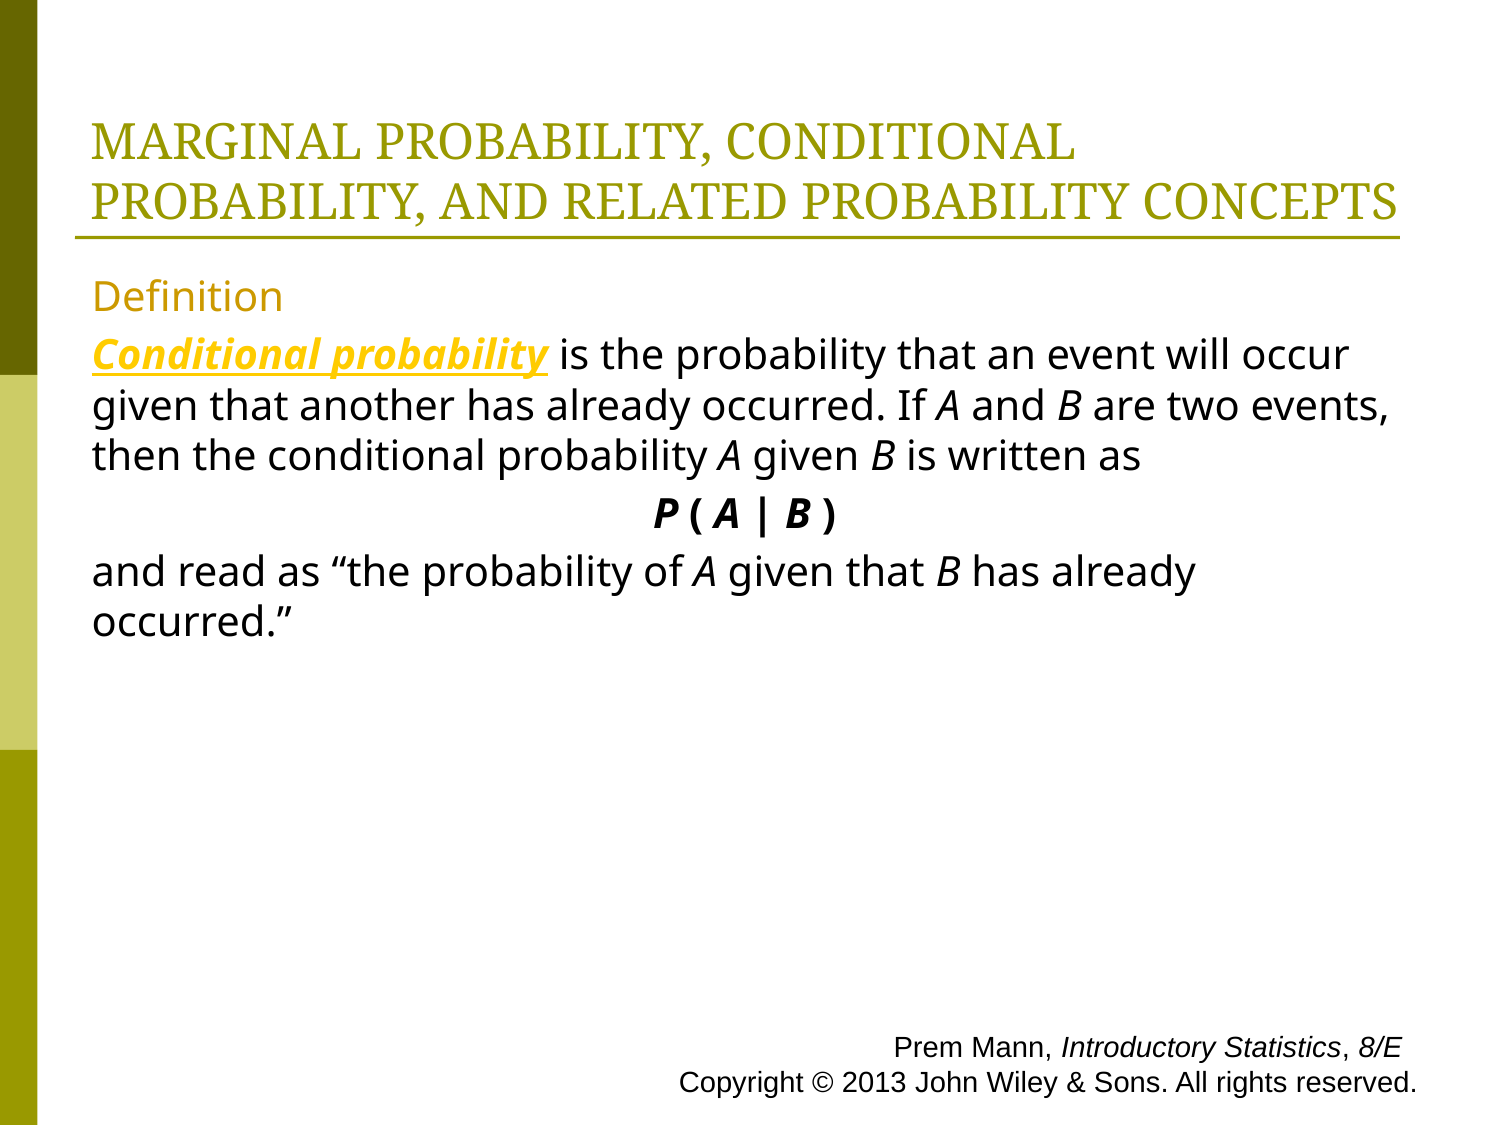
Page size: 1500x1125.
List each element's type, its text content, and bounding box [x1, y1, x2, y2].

text_box Prem Mann, Introductory Statistics, 8/E Copyright © 2013 John Wiley & Sons. All rights reserved. [664, 1020, 1449, 1106]
list Definition Conditional probability is the probability that an event will occur given that another has already occurred. If A and B are two events, then the conditional probability A given B is written as P ( A | B ) and read as “the probability of A given that B has already occurred.” [20, 262, 1413, 938]
text_box MARGINAL PROBABILITY, CONDITIONAL PROBABILITY, AND RELATED PROBABILITY CONCEPTS [74, 49, 1425, 237]
